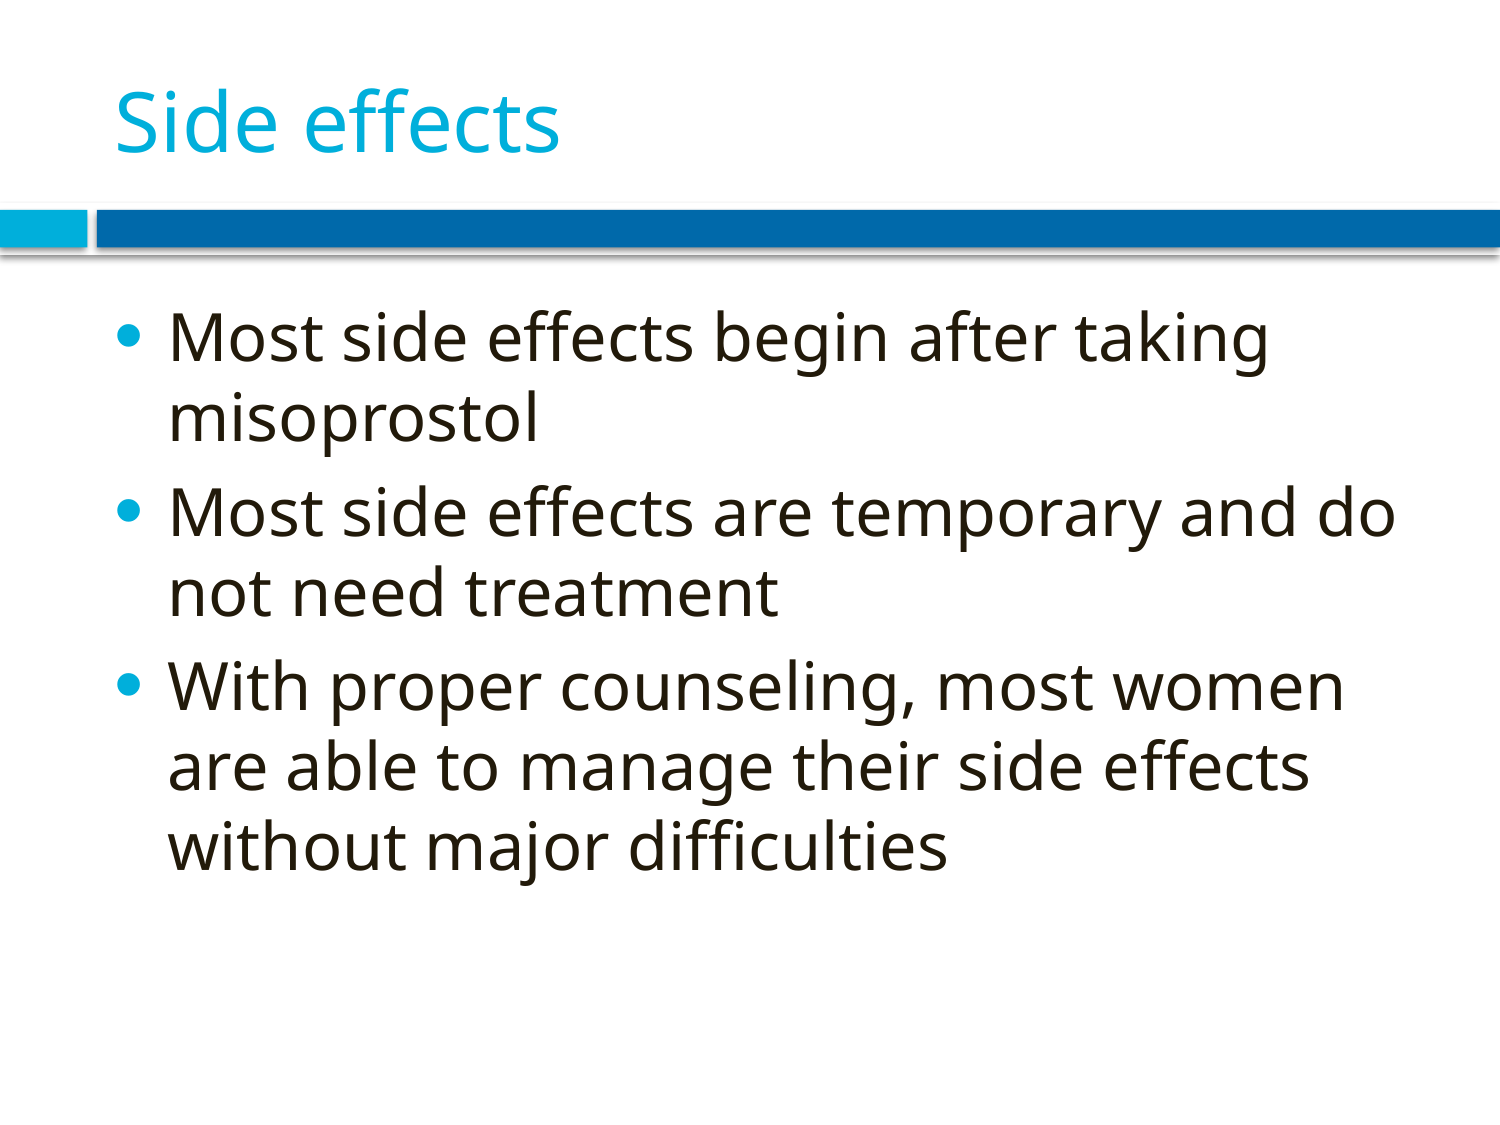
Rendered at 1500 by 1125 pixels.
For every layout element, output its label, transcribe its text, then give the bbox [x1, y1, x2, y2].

title Side effects [99, 37, 1438, 200]
list Most side effects begin after taking misoprostol Most side effects are temporary and do not need treatment With proper counseling, most women are able to manage their side effects without major difficulties [99, 287, 1438, 1100]
